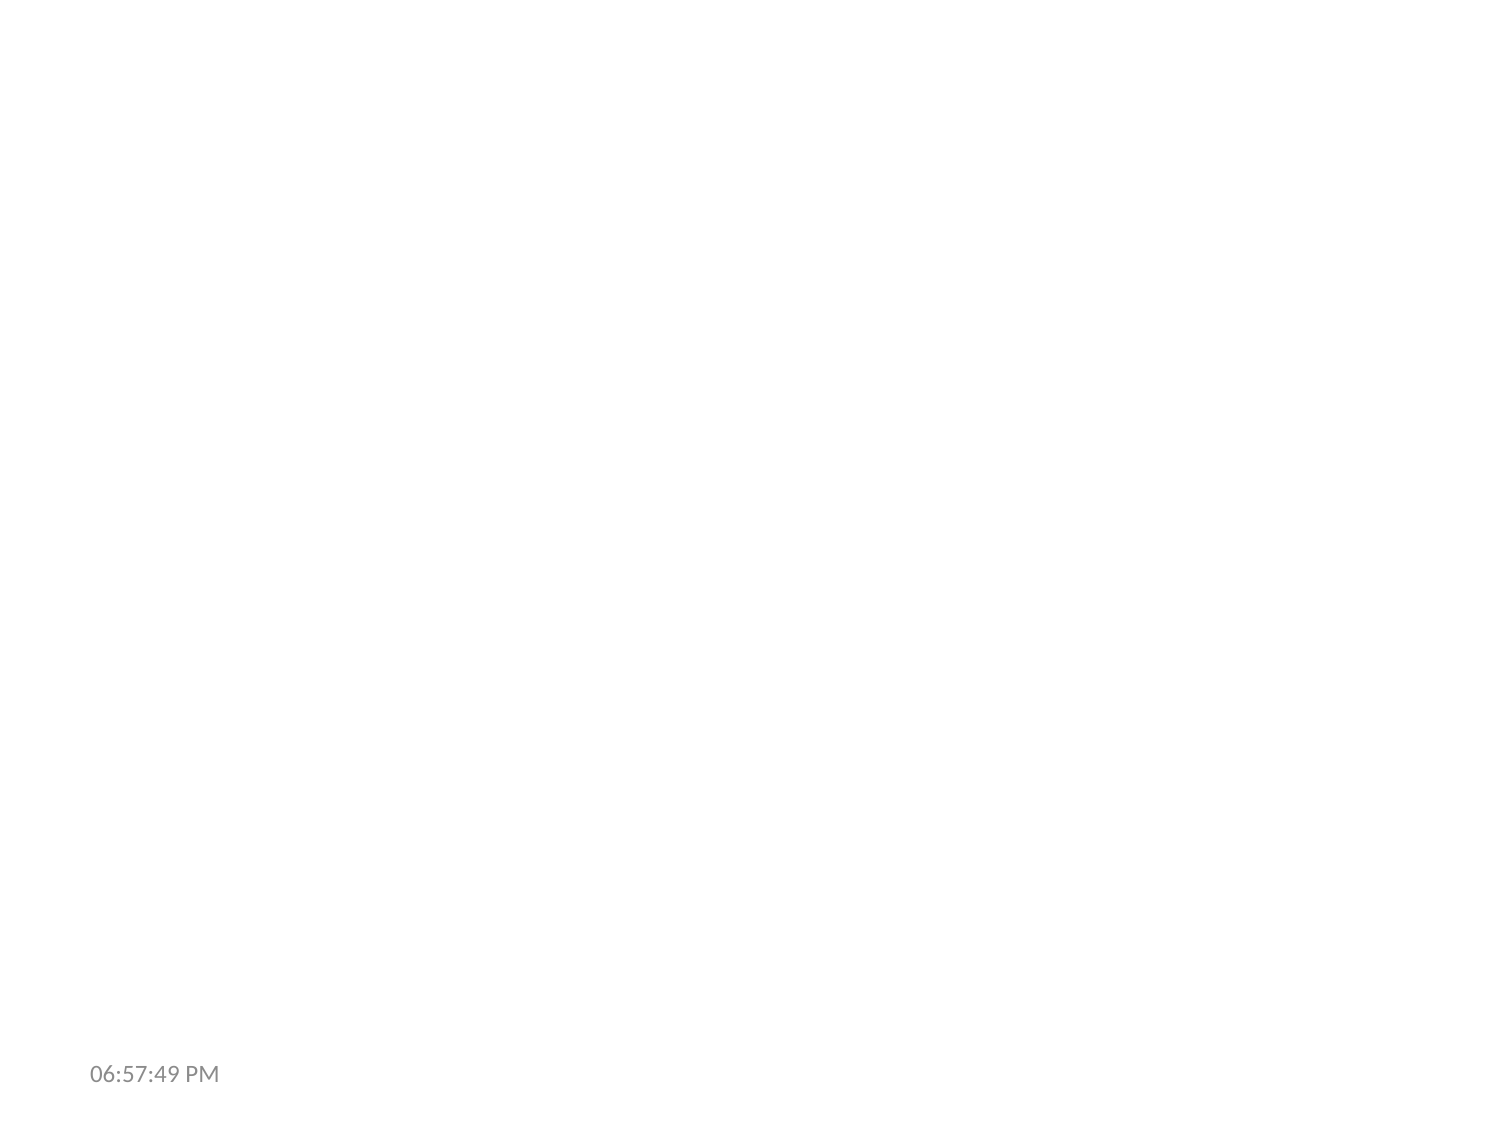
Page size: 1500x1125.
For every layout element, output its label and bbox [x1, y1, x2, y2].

slide_number [75, 1042, 425, 1103]
